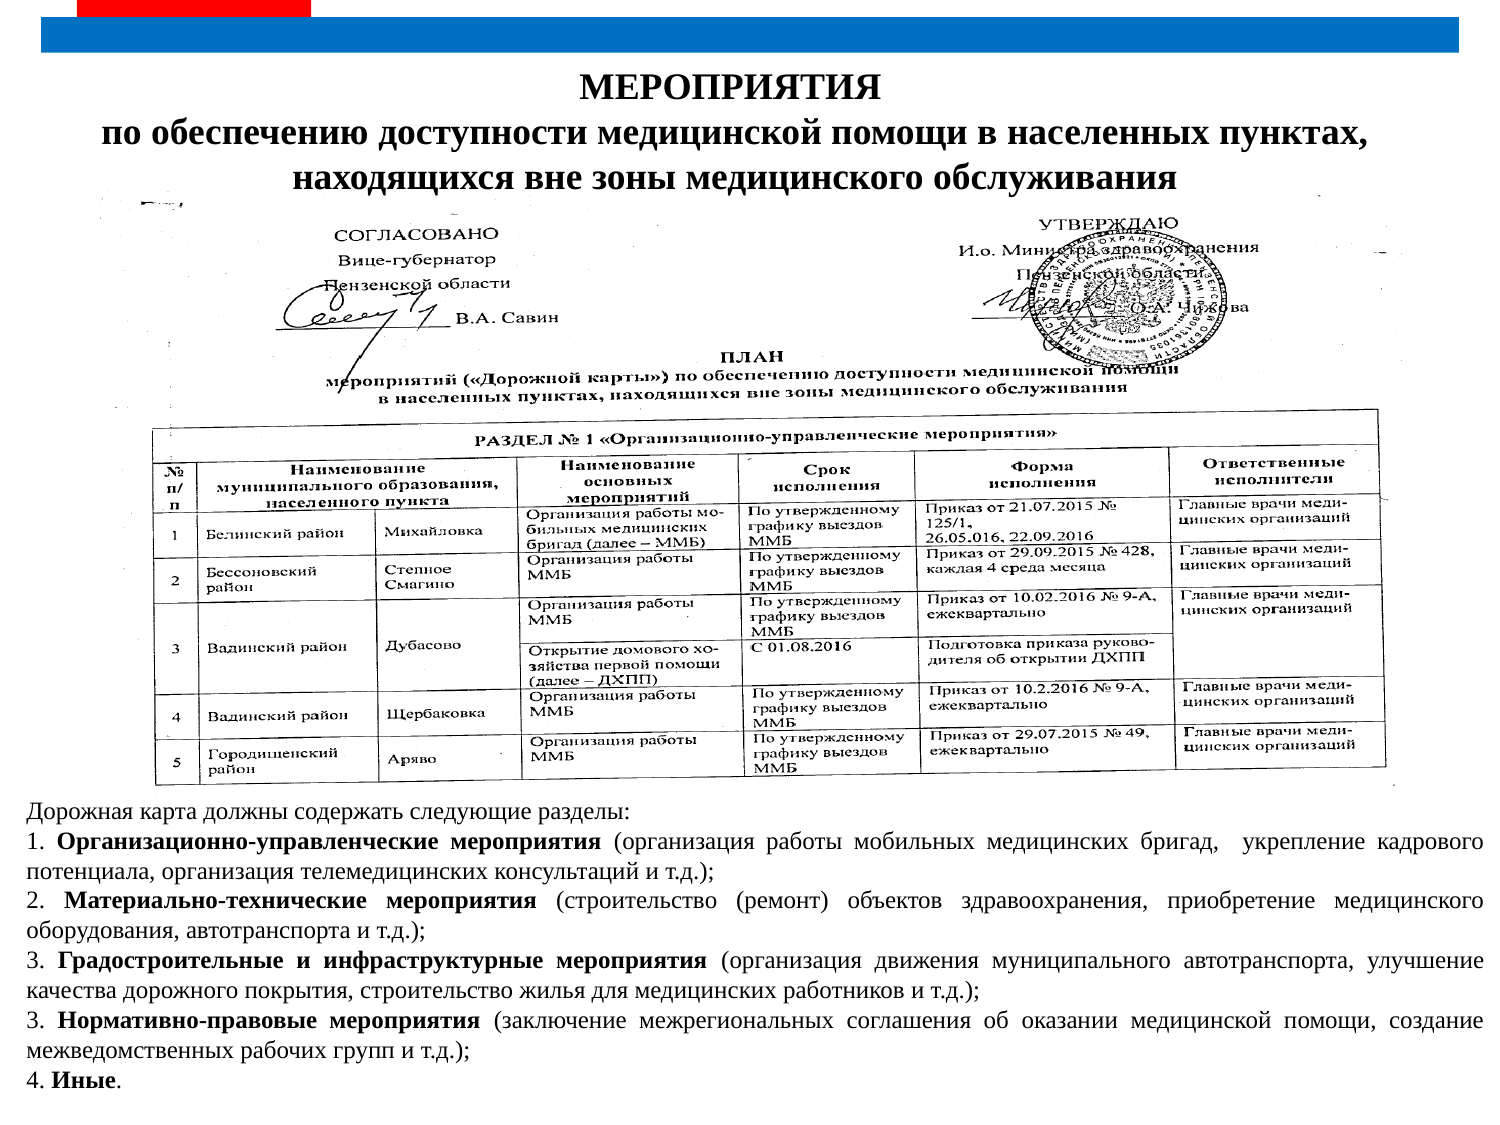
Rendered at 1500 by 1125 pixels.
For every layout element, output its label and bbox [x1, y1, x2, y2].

text_box [0, 0, 1471, 205]
picture [100, 184, 1404, 800]
text_box [11, 786, 1500, 1101]
